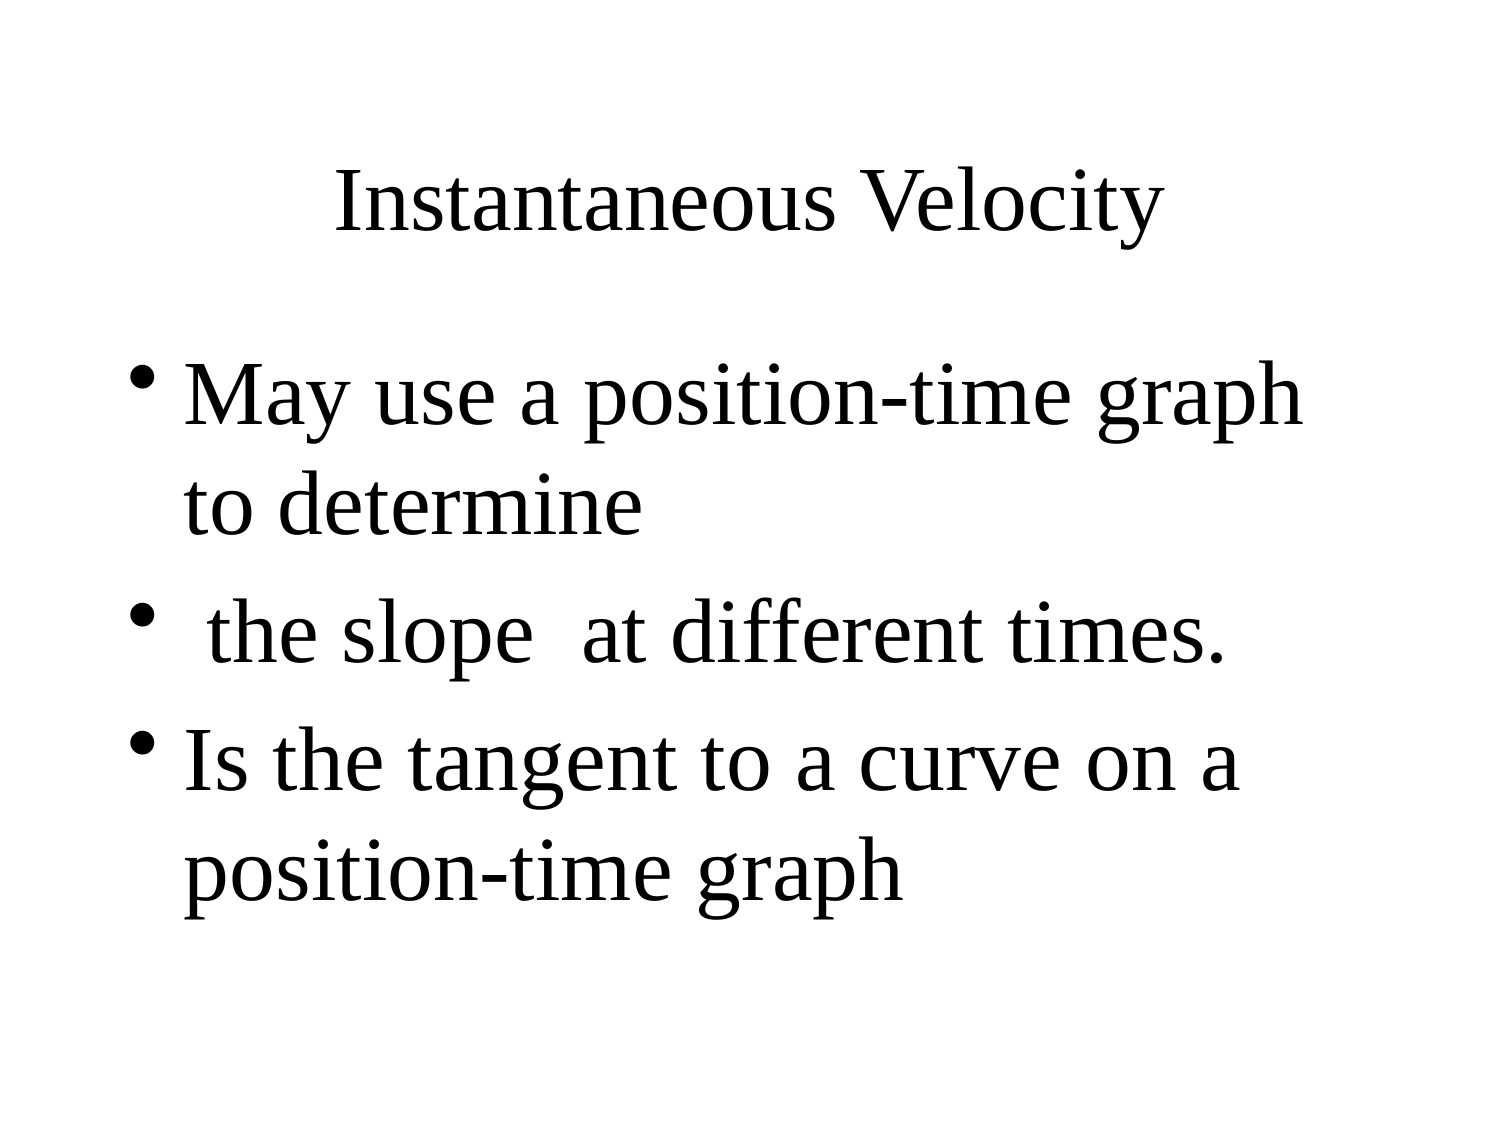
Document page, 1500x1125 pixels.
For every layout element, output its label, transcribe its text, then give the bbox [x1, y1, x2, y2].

list May use a position-time graph to determine the slope at different times. Is the tangent to a curve on a position-time graph [112, 324, 1388, 1001]
title Instantaneous Velocity [112, 99, 1388, 288]
